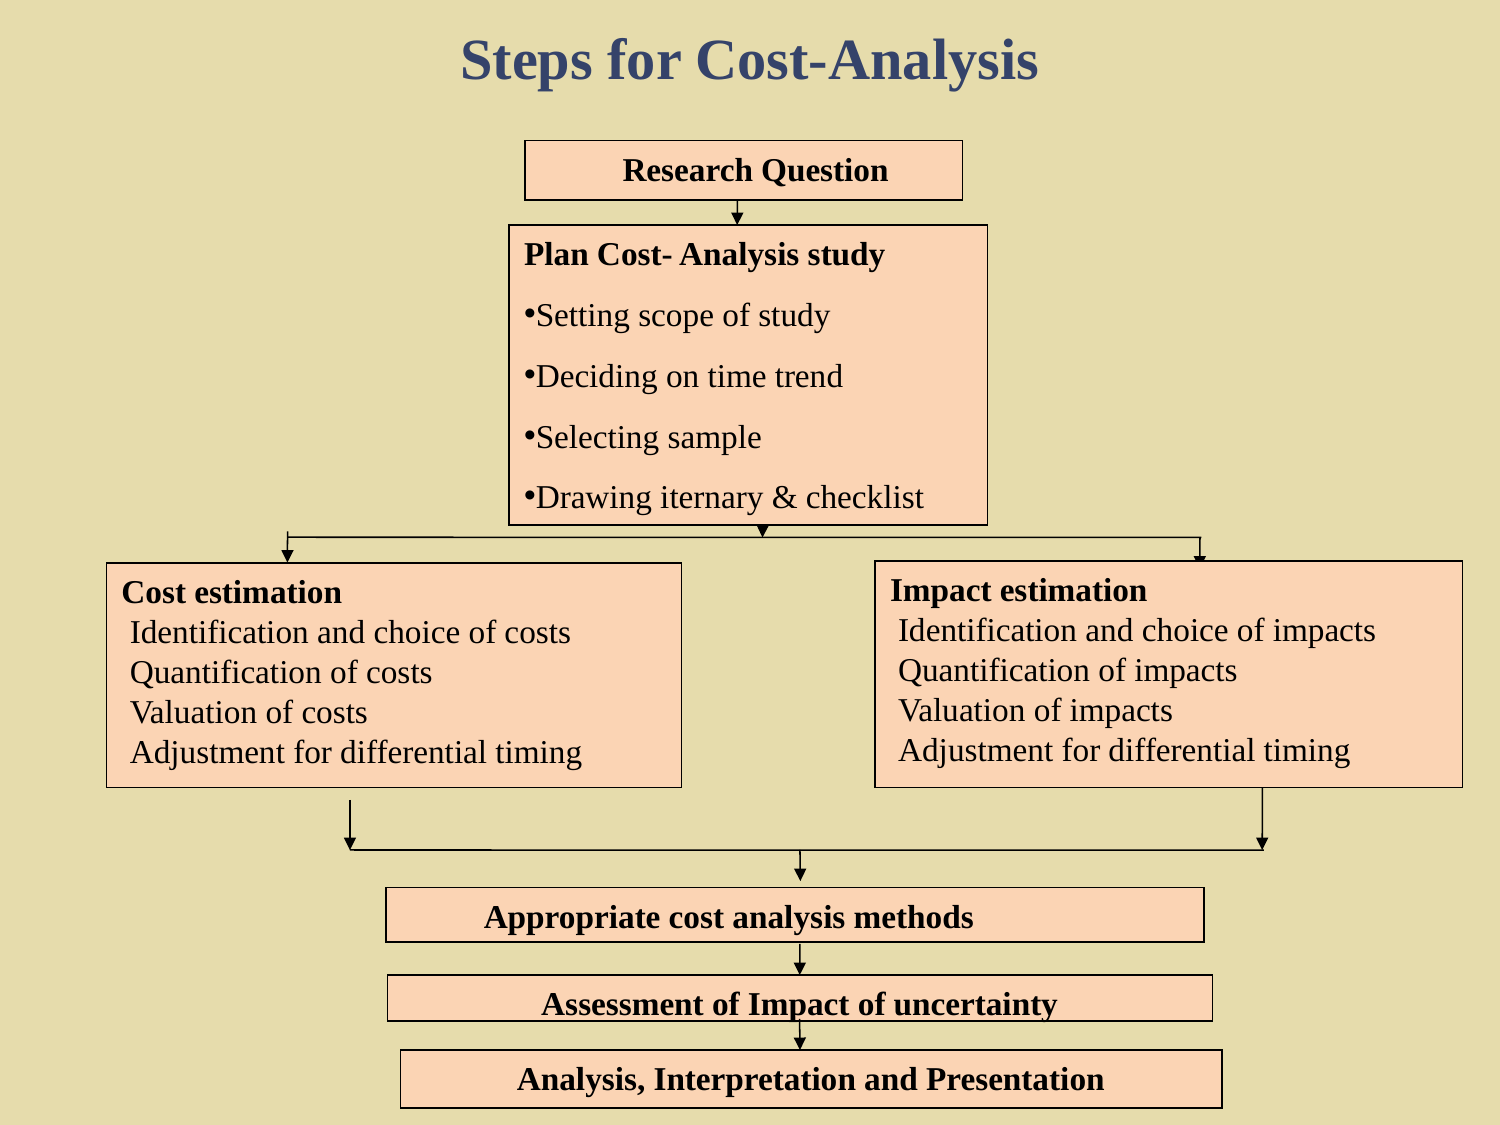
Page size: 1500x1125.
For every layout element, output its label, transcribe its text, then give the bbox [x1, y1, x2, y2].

title Steps for Cost-Analysis [0, 0, 1500, 113]
text_box Assessment of Impact of uncertainty [387, 974, 1213, 1022]
text_box Impact estimation Identification and choice of impacts Quantification of impacts Valuation of impacts Adjustment for differential timing [874, 560, 1463, 788]
text_box Analysis, Interpretation and Presentation [400, 1050, 1223, 1109]
text_box Appropriate cost analysis methods [386, 887, 1205, 943]
text_box Plan Cost- Analysis study Setting scope of study Deciding on time trend Selecting sample Drawing iternary & checklist [509, 224, 988, 525]
text_box Cost estimation Identification and choice of costs Quantification of costs Valuation of costs Adjustment for differential timing [106, 563, 682, 788]
text_box Research Question [524, 140, 963, 200]
